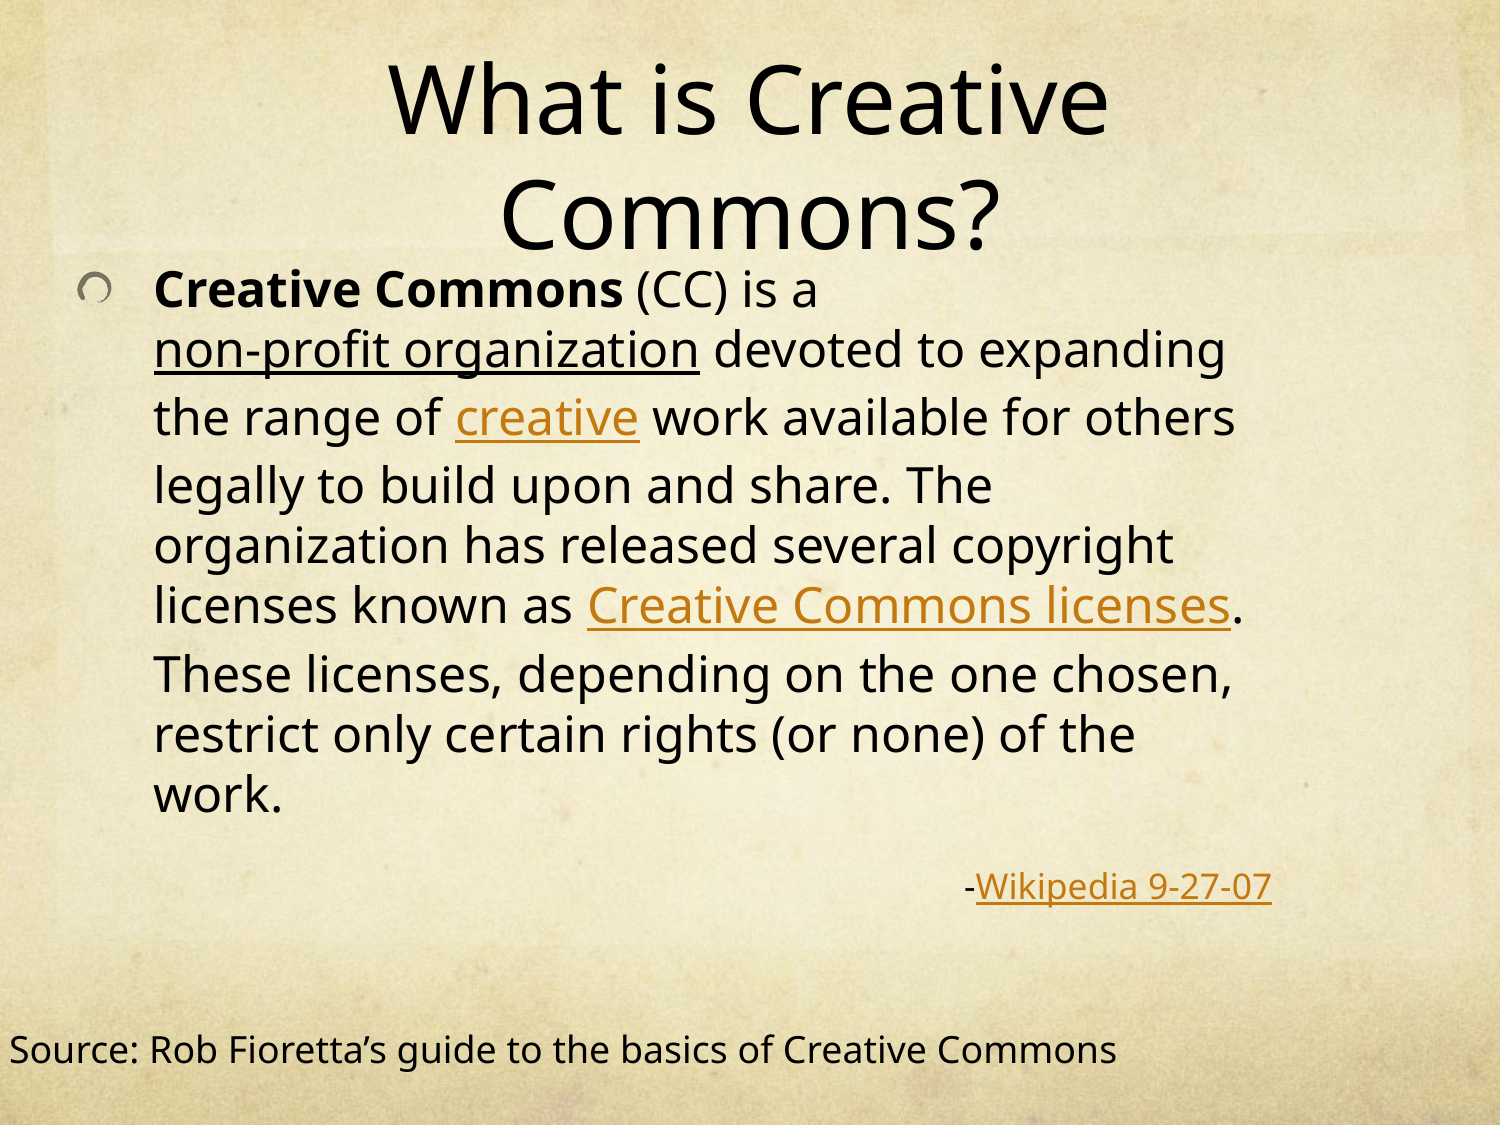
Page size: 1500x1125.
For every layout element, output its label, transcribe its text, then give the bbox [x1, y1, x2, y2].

picture [0, 0, 1500, 1125]
text_box Source: Rob Fioretta’s guide to the basics of Creative Commons [0, 1018, 1134, 1124]
title What is Creative Commons? [150, 82, 1350, 225]
list Creative Commons (CC) is a non-profit organization devoted to expanding the range of creative work available for others legally to build upon and share. The organization has released several copyright licenses known as Creative Commons licenses. These licenses, depending on the one chosen, restrict only certain rights (or none) of the work. -Wikipedia 9-27-07 [62, 249, 1288, 925]
